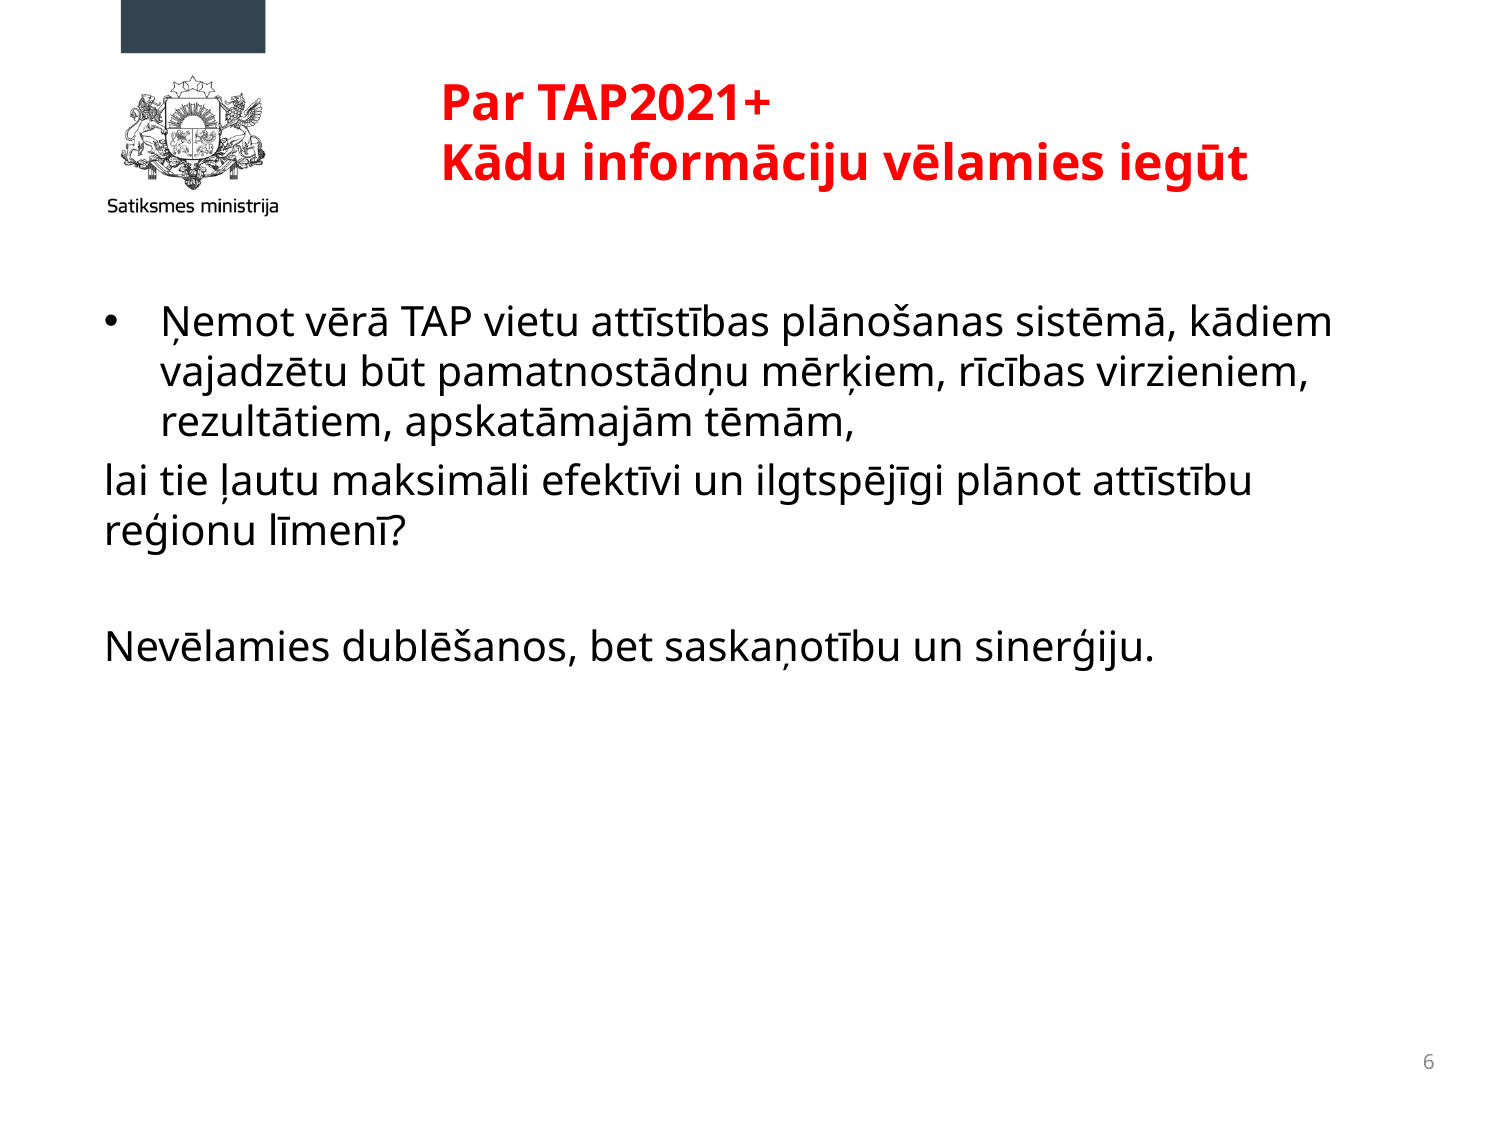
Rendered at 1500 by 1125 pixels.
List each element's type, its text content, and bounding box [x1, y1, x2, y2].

picture [48, 0, 338, 321]
title Par TAP2021+ Kādu informāciju vēlamies iegūt [425, 62, 1425, 233]
list Ņemot vērā TAP vietu attīstības plānošanas sistēmā, kādiem vajadzētu būt pamatnostādņu mērķiem, rīcības virzieniem, rezultātiem, apskatāmajām tēmām, lai tie ļautu maksimāli efektīvi un ilgtspējīgi plānot attīstību reģionu līmenī? Nevēlamies dublēšanos, bet saskaņotību un sinerģiju. [88, 287, 1425, 1005]
slide_number 6 [1400, 1037, 1450, 1088]
